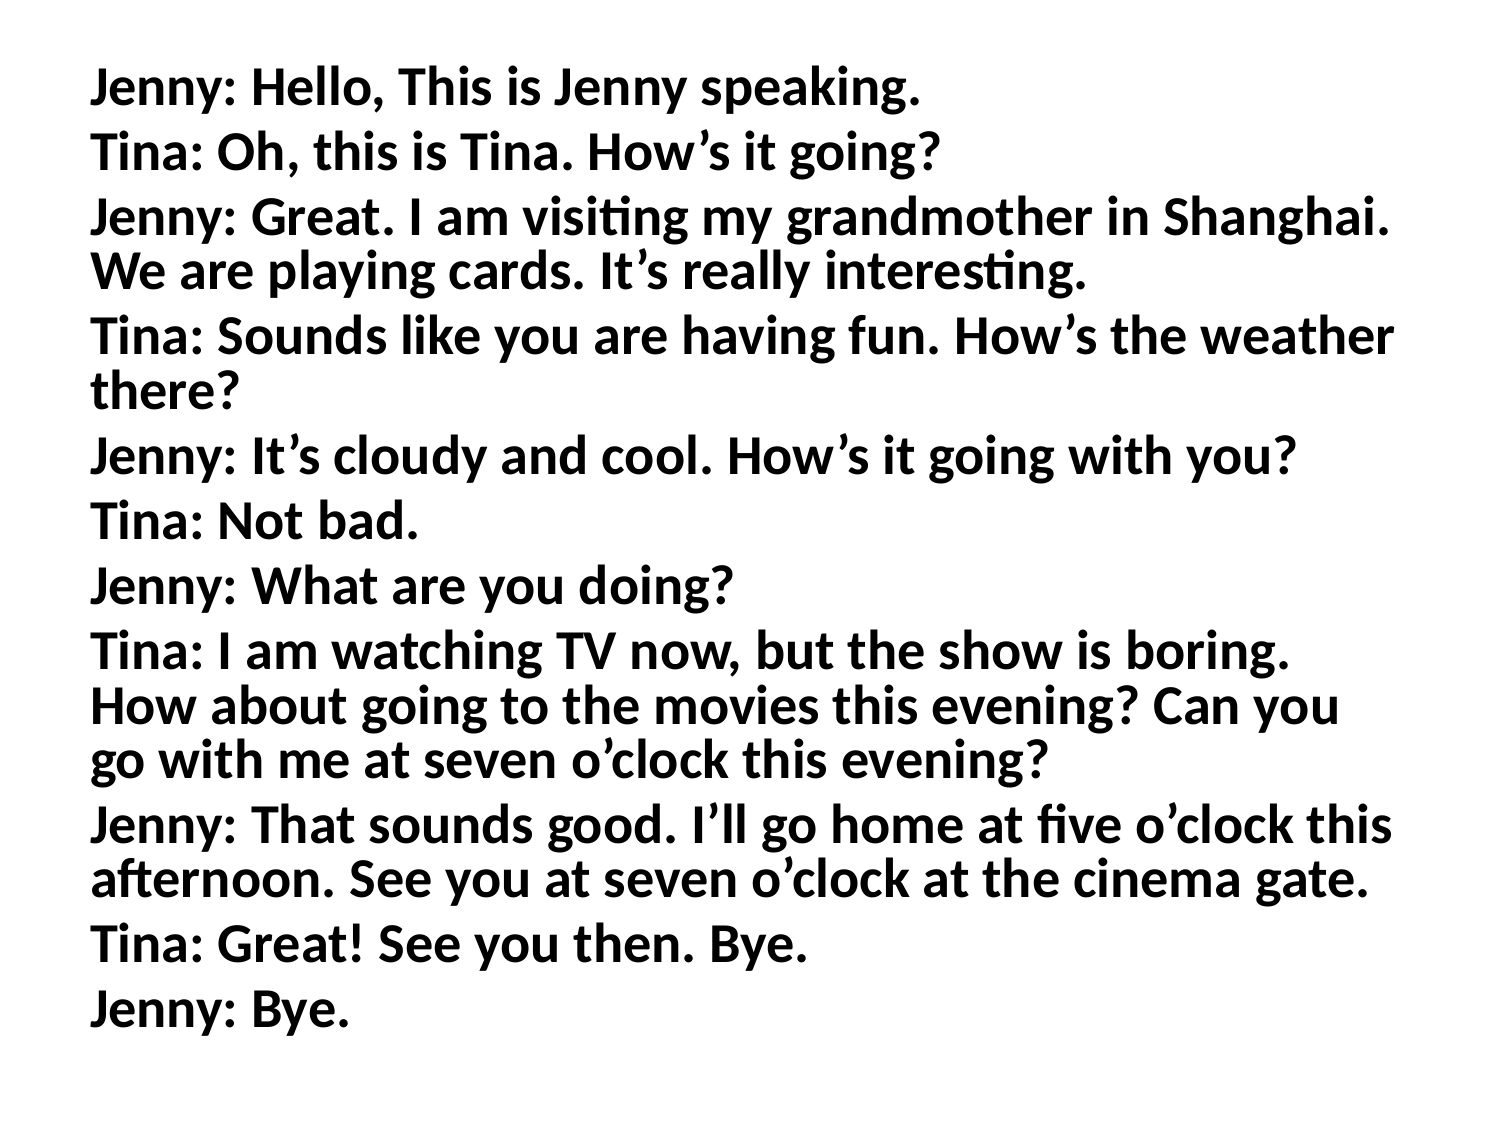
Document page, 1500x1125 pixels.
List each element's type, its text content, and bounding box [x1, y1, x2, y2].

text_box Zx.xk [333, 545, 1167, 580]
list Jenny: Hello, This is Jenny speaking. Tina: Oh, this is Tina. How’s it going? Jenny: Great. I am visiting my grandmother in Shanghai. We are playing cards. It’s really interesting. Tina: Sounds like you are having fun. How’s the weather there? Jenny: It’s cloudy and cool. How’s it going with you? Tina: Not bad. Jenny: What are you doing? Tina: I am watching TV now, but the show is boring. How about going to the movies this evening? Can you go with me at seven o’clock this evening? Jenny: That sounds good. I’ll go home at five o’clock this afternoon. See you at seven o’clock at the cinema gate. Tina: Great! See you then. Bye. Jenny: Bye. [75, 54, 1425, 1106]
